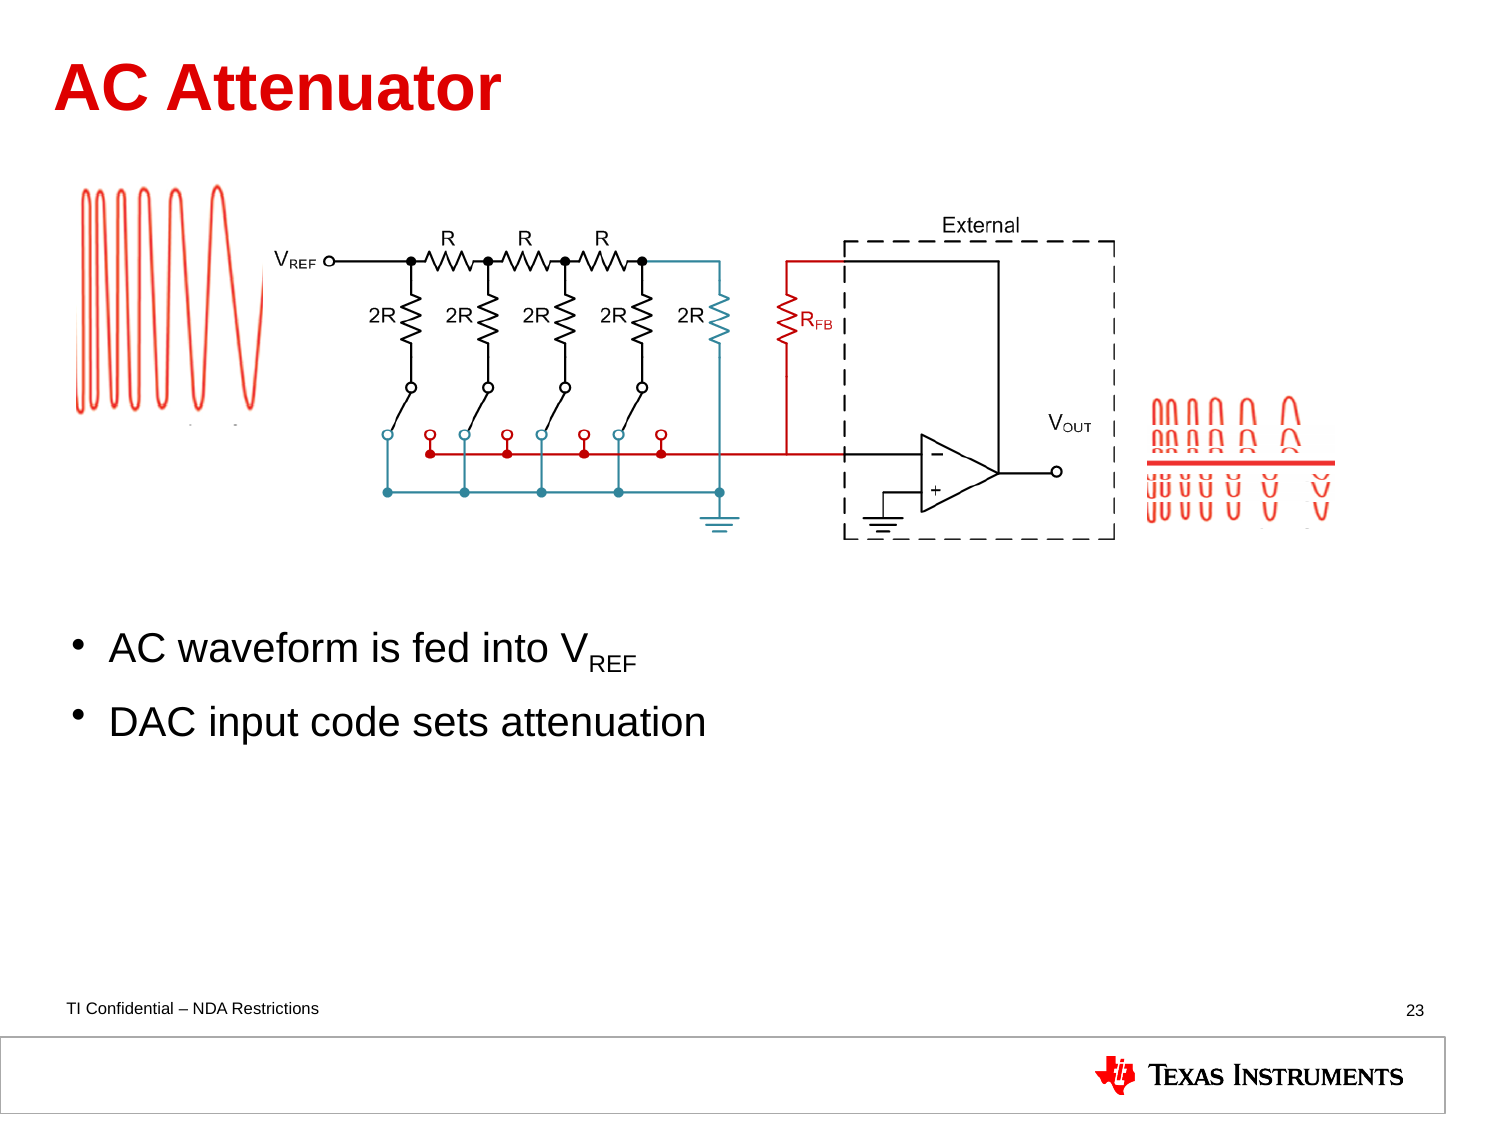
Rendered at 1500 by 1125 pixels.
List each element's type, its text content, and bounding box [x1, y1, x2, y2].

picture [1147, 390, 1335, 529]
title AC Attenuator [37, 23, 1426, 158]
picture [75, 175, 264, 427]
list AC waveform is fed into VREF DAC input code sets attenuation [56, 613, 1446, 949]
picture [1095, 1056, 1403, 1095]
picture [267, 211, 1115, 540]
slide_number 23 [1089, 992, 1440, 1027]
